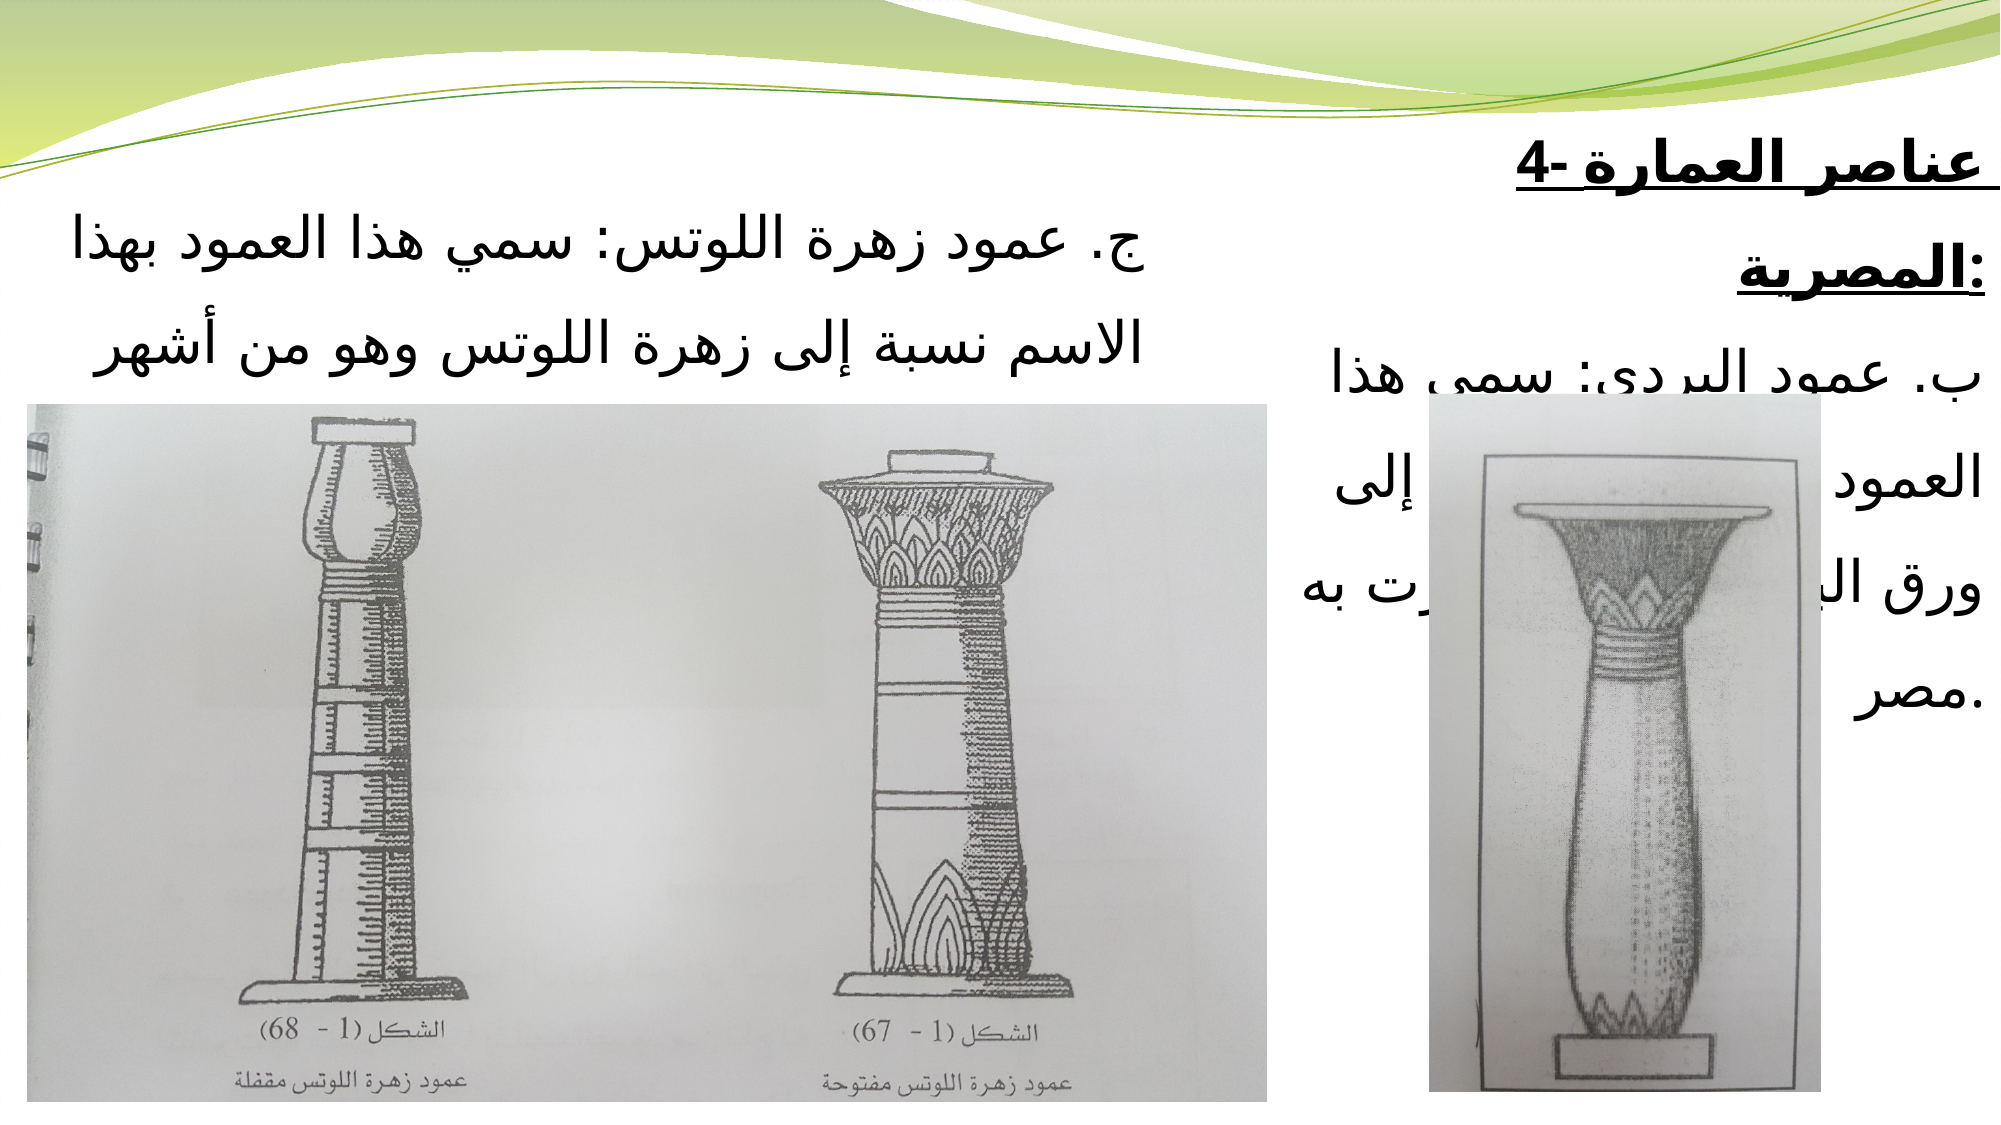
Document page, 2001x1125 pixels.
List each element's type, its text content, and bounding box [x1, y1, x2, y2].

picture [1275, 395, 1973, 1092]
text_box ج. عمود زهرة اللوتس: سمي هذا العمود بهذا الاسم نسبة إلى زهرة اللوتس وهو من أشهر الأعمدة المصرية . [0, 158, 1161, 488]
text_box 4- عناصر العمارة المصرية: ب. عمود البردي: سمي هذا العمود بهذا الاسم نسبة إلى ورق البردي الذي اشتهرت به مصر. [1249, 81, 2000, 727]
picture [27, 404, 1267, 1102]
